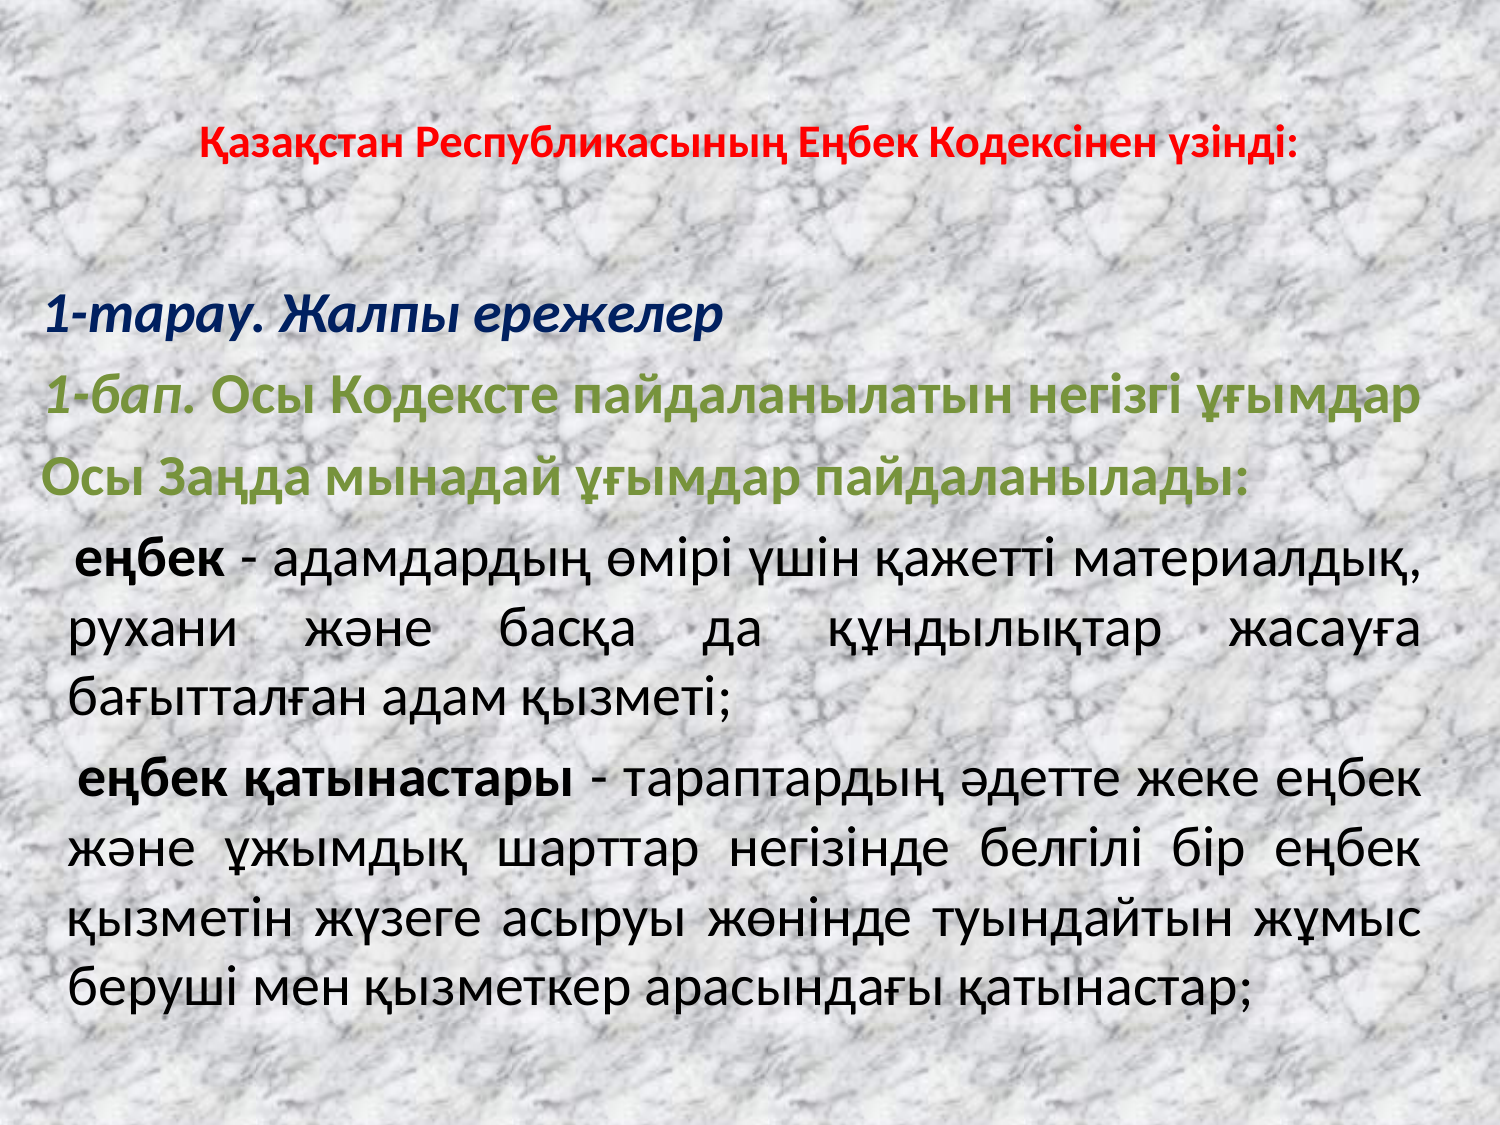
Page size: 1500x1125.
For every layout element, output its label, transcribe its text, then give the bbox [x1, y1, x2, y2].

title Қазақстан Республикасының Еңбек Кодексінен үзінді: [75, 45, 1425, 233]
picture [0, 0, 1500, 1125]
list 1-тарау. Жалпы ережелер 1-бап. Осы Кодексте пайдаланылатын негізгi ұғымдар Осы Заңда мынадай ұғымдар пайдаланылады: еңбек - адамдардың өмiрi үшiн қажеттi материалдық, рухани және басқа да құндылықтар жасауға бағытталған адам қызметi; еңбек қатынастары - тараптардың әдетте жеке еңбек және ұжымдық шарттар негiзiнде белгiлi бiр еңбек қызметiн жүзеге асыруы жөнiнде туындайтын жұмыс берушi мен қызметкер арасындағы қатынастар; [0, 267, 1439, 1071]
